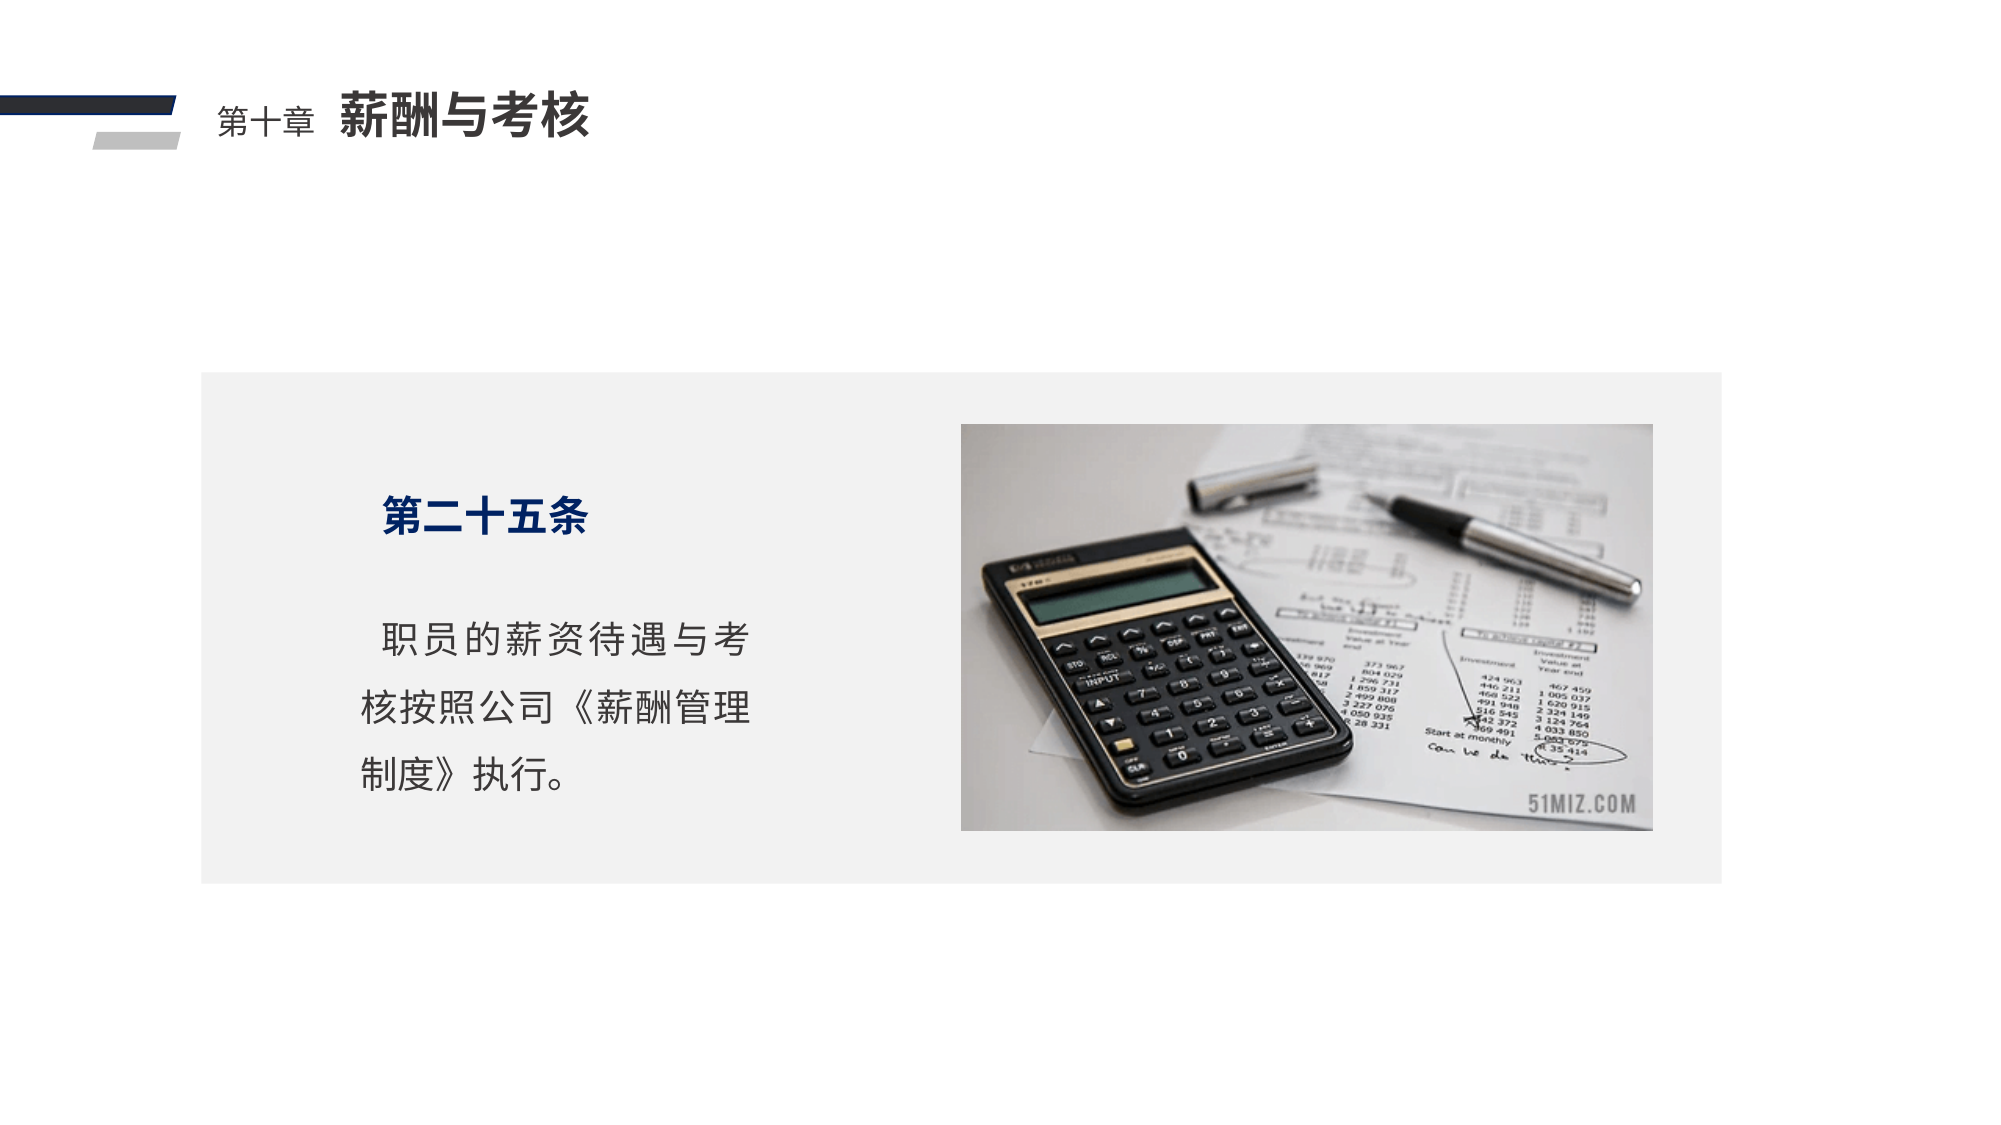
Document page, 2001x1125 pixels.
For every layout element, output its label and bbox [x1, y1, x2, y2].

text_box [201, 75, 1102, 152]
text_box [0, 96, 181, 150]
text_box [201, 372, 1722, 884]
picture [961, 424, 1653, 832]
